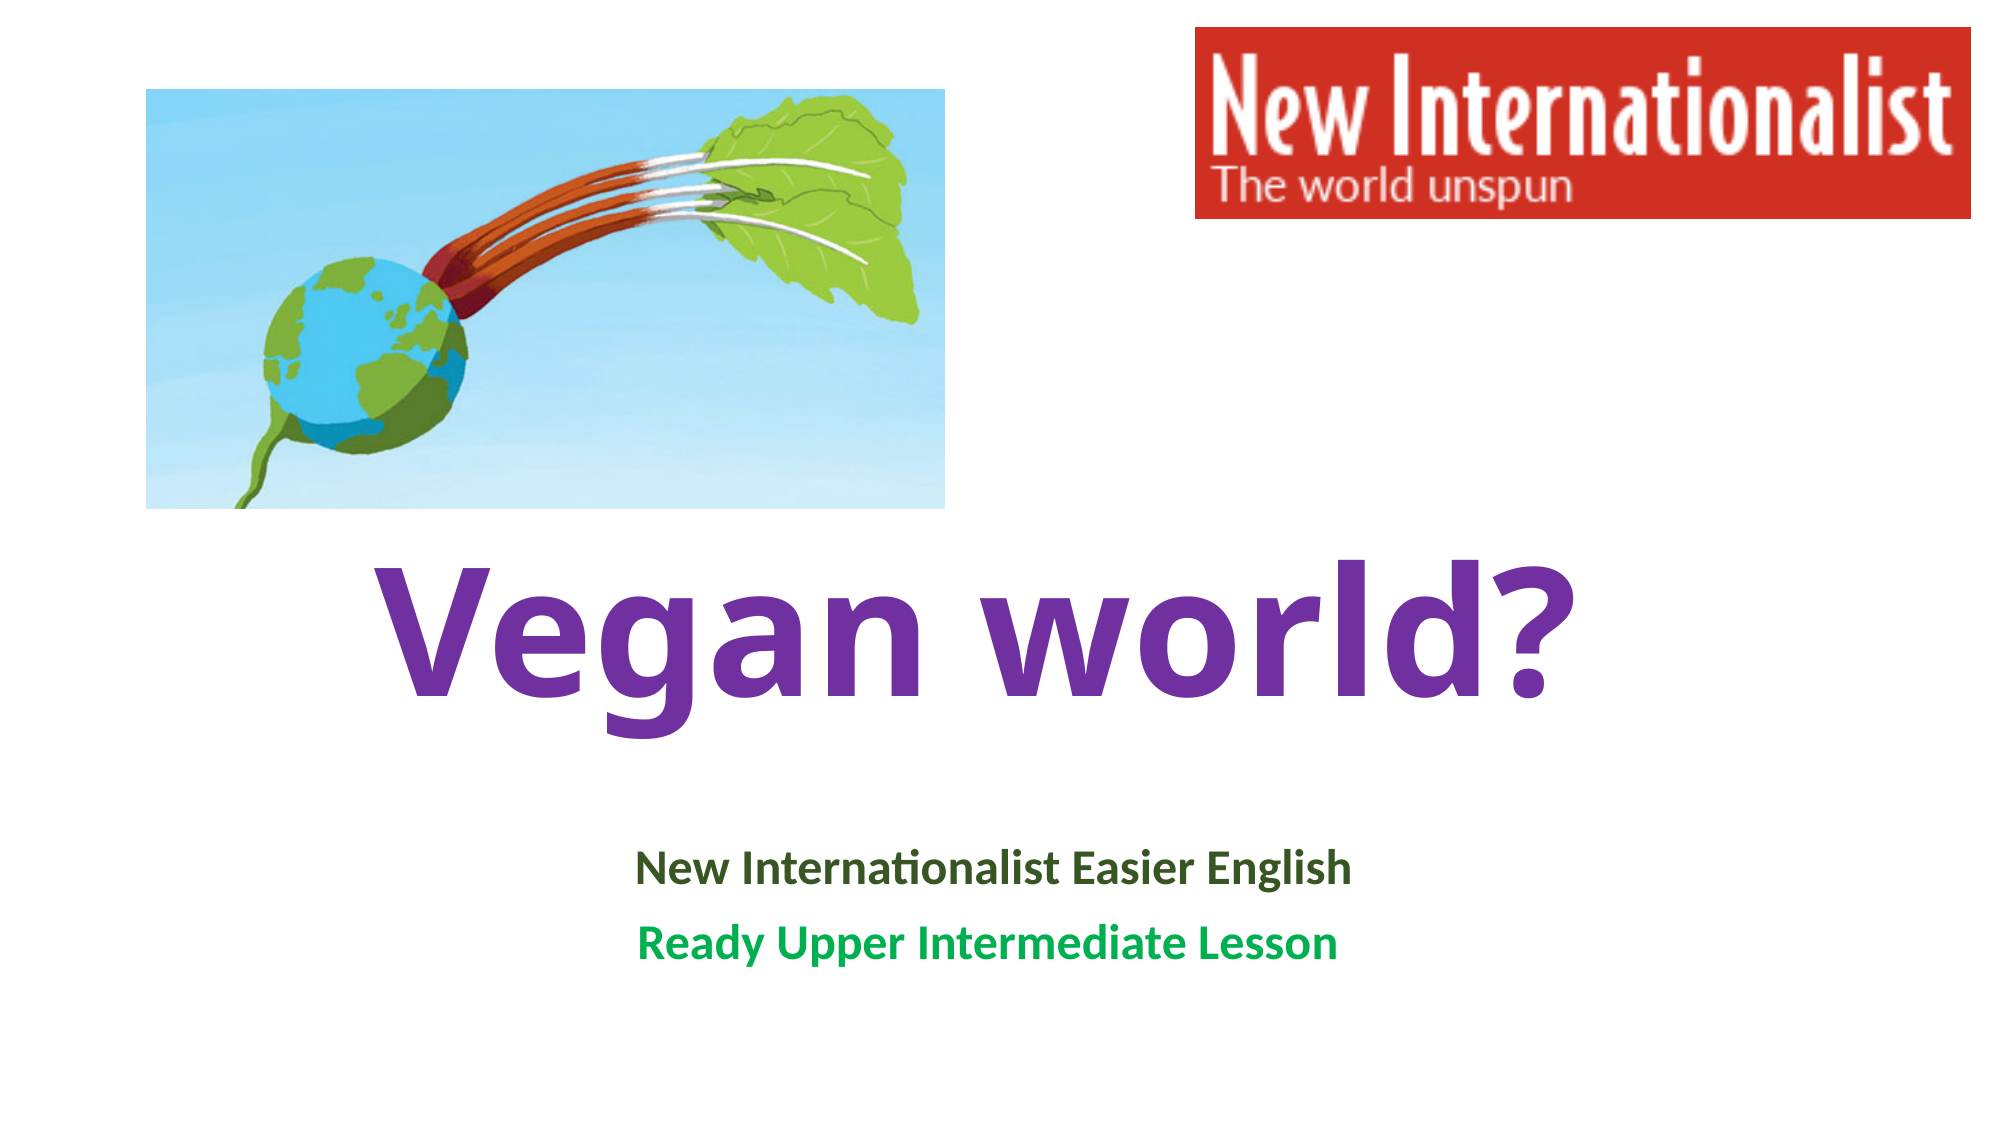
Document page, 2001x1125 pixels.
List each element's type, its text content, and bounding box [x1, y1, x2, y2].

subtitle New Internationalist Easier English Ready Upper Intermediate Lesson [303, 834, 1674, 1035]
picture [146, 89, 945, 509]
picture [1195, 27, 1971, 220]
title Vegan world? [267, 149, 1733, 743]
